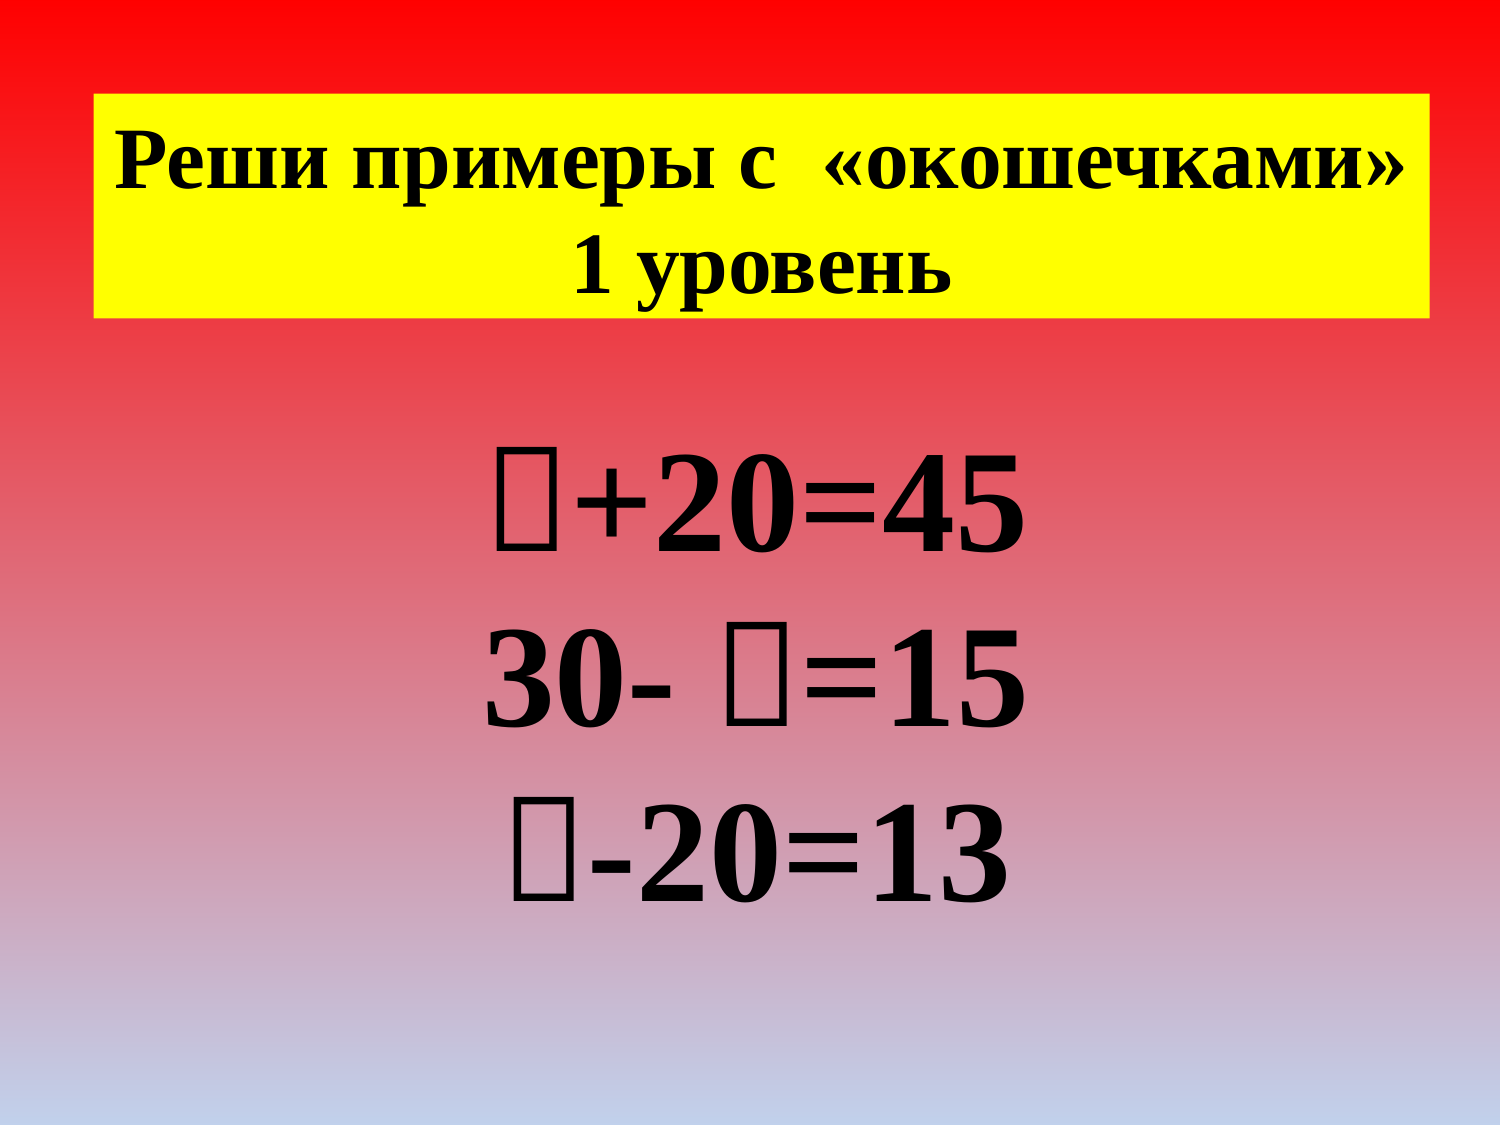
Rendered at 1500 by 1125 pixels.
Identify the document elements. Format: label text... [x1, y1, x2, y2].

text_box Реши примеры с «окошечками» 1 уровень [93, 93, 1430, 319]
text_box +20=45 30- =15 -20=13 [93, 398, 1418, 938]
